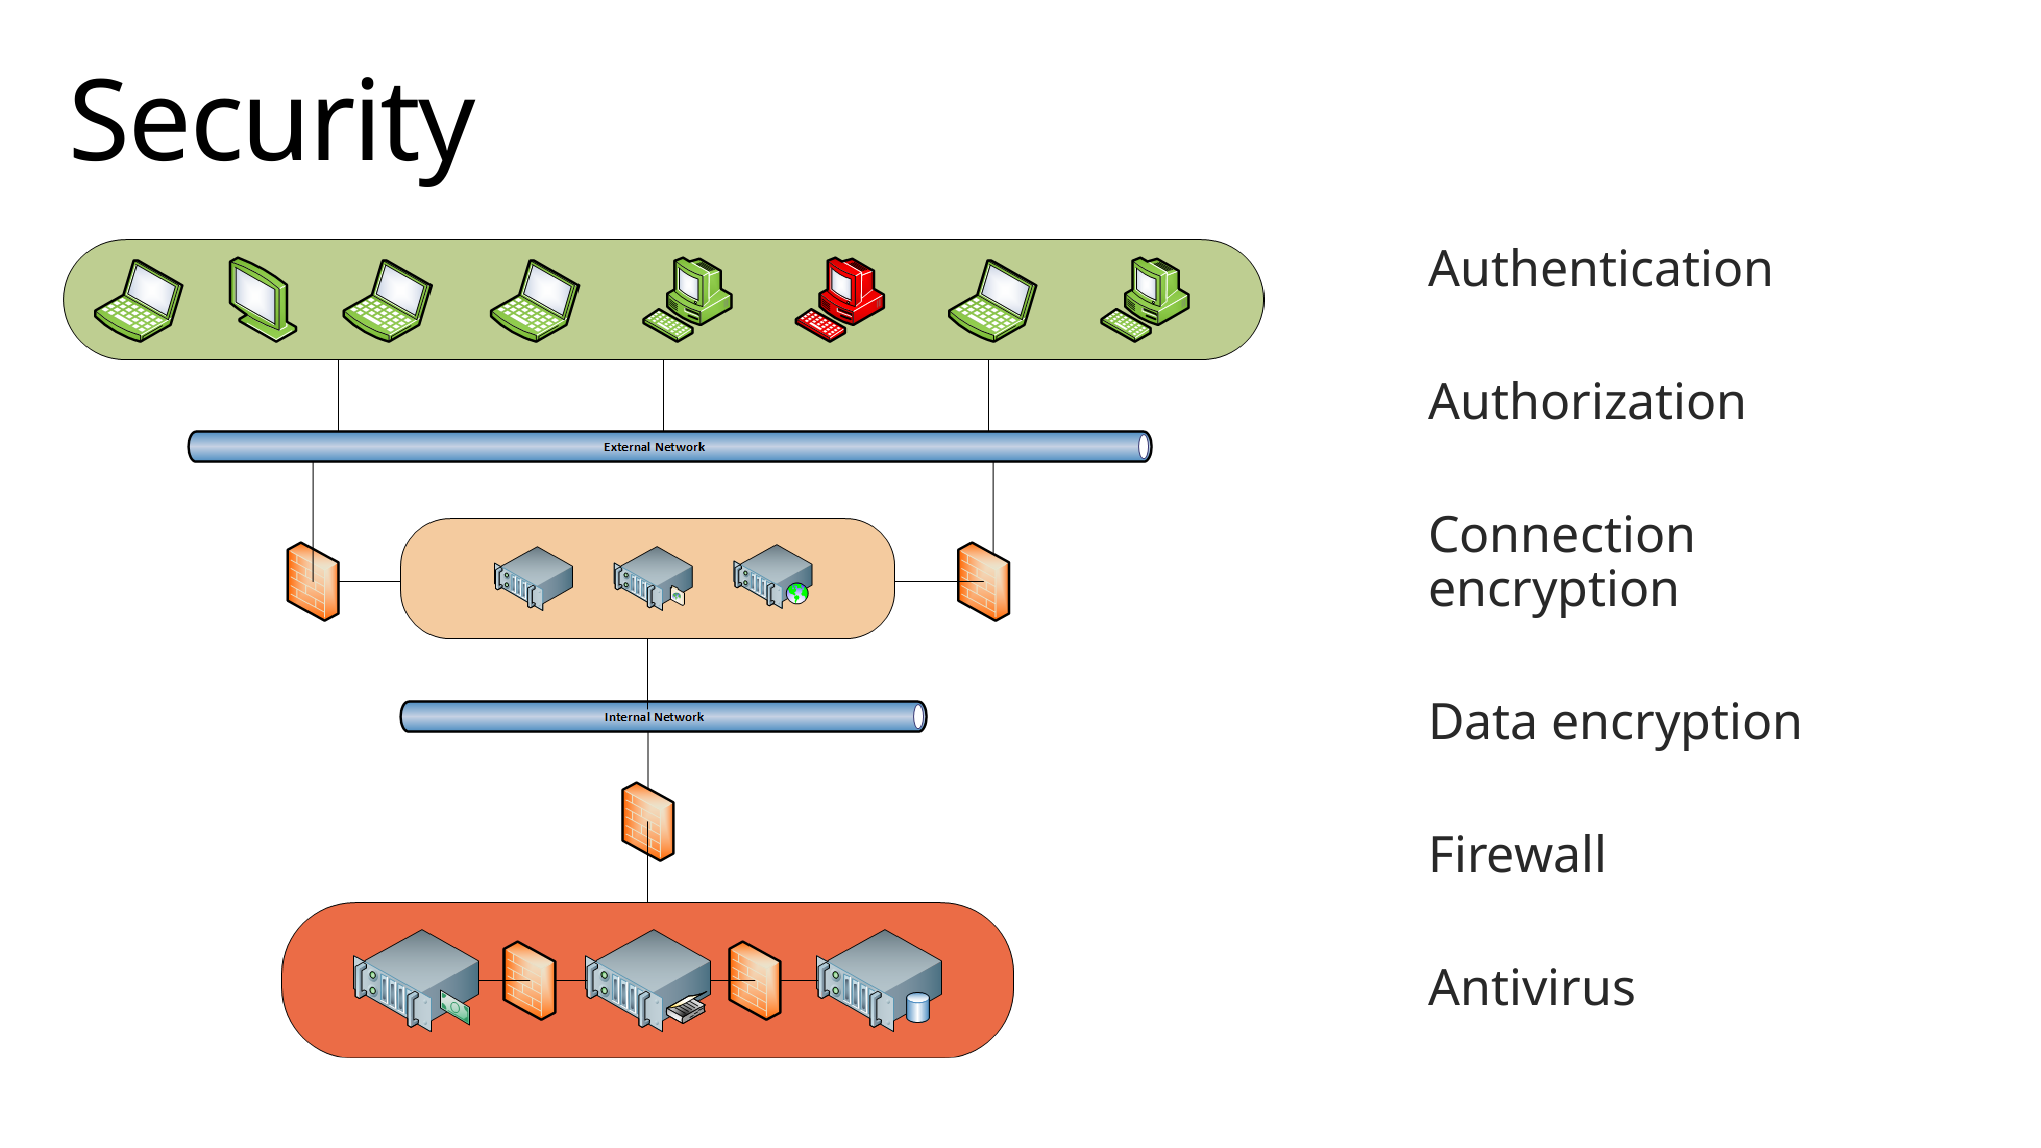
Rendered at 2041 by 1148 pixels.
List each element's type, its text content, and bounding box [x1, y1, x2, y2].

title Security [45, 48, 1996, 200]
picture [62, 239, 1265, 1059]
text_box Authentication Authorization Connection encryption Data encryption Firewall Antivirus [1398, 219, 1977, 1107]
